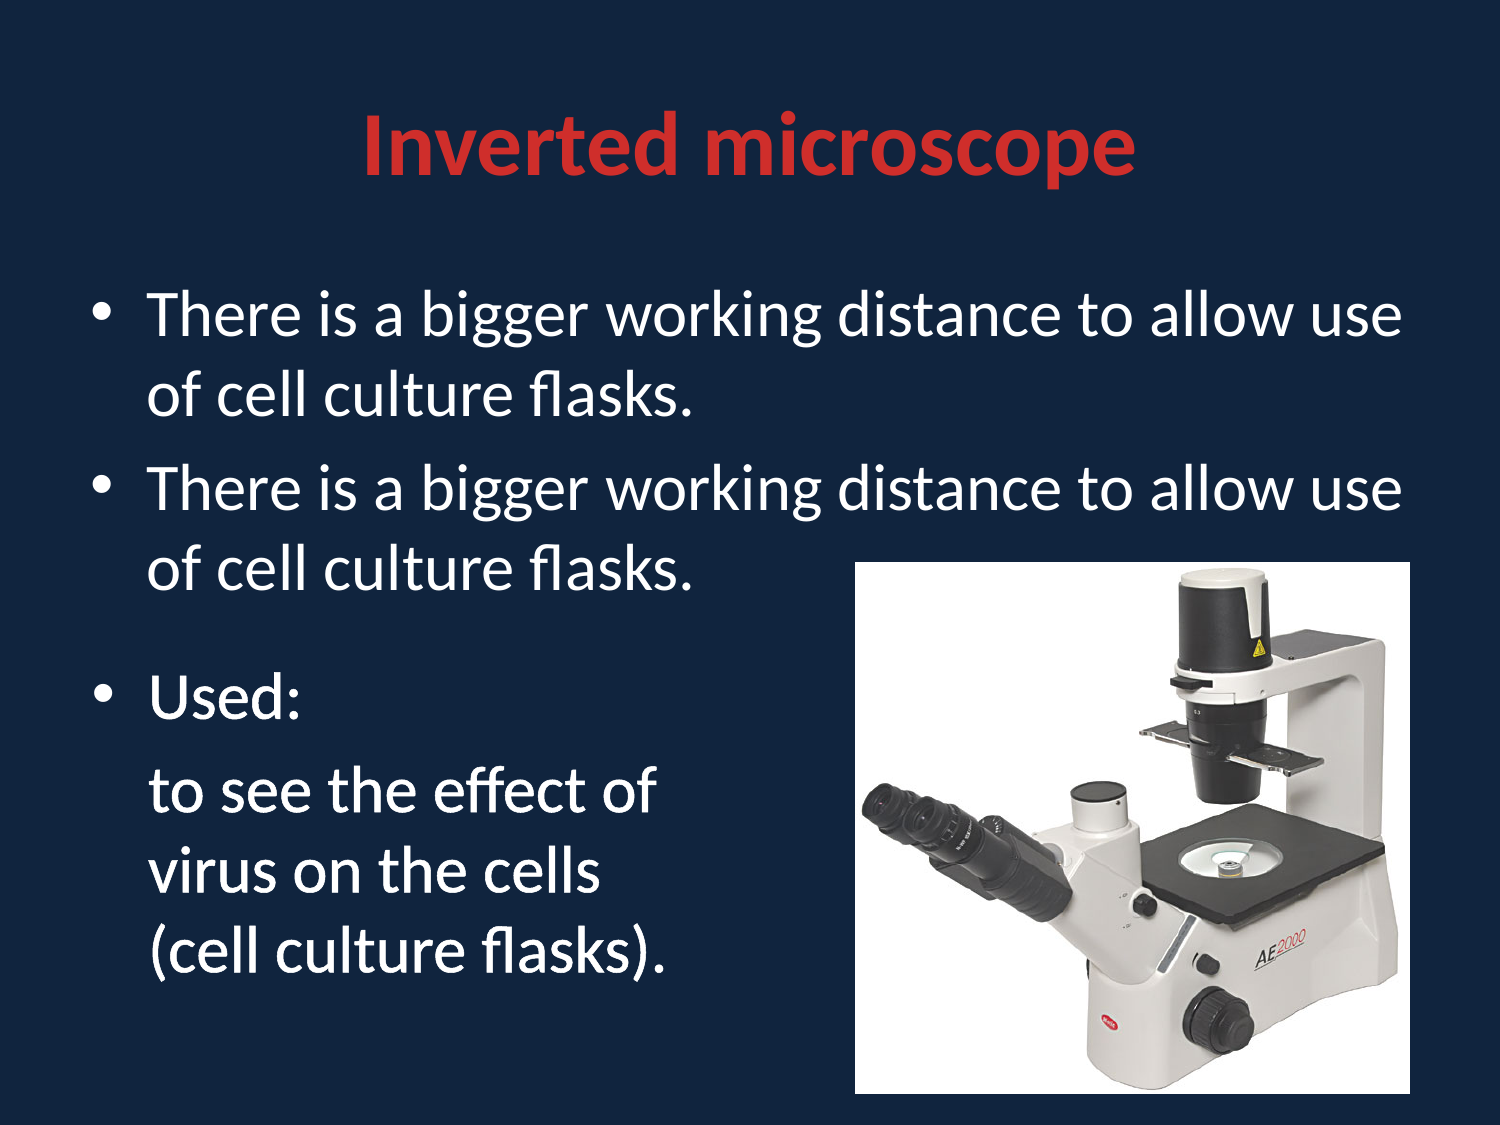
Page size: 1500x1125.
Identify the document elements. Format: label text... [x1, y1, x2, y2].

list There is a bigger working distance to allow use of cell culture flasks. There is a bigger working distance to allow use of cell culture flasks. [75, 262, 1425, 657]
picture [855, 562, 1411, 1095]
title Inverted microscope [75, 45, 1425, 233]
text_box Used: to see the effect of virus on the cells (cell culture flasks). [76, 644, 727, 1094]
